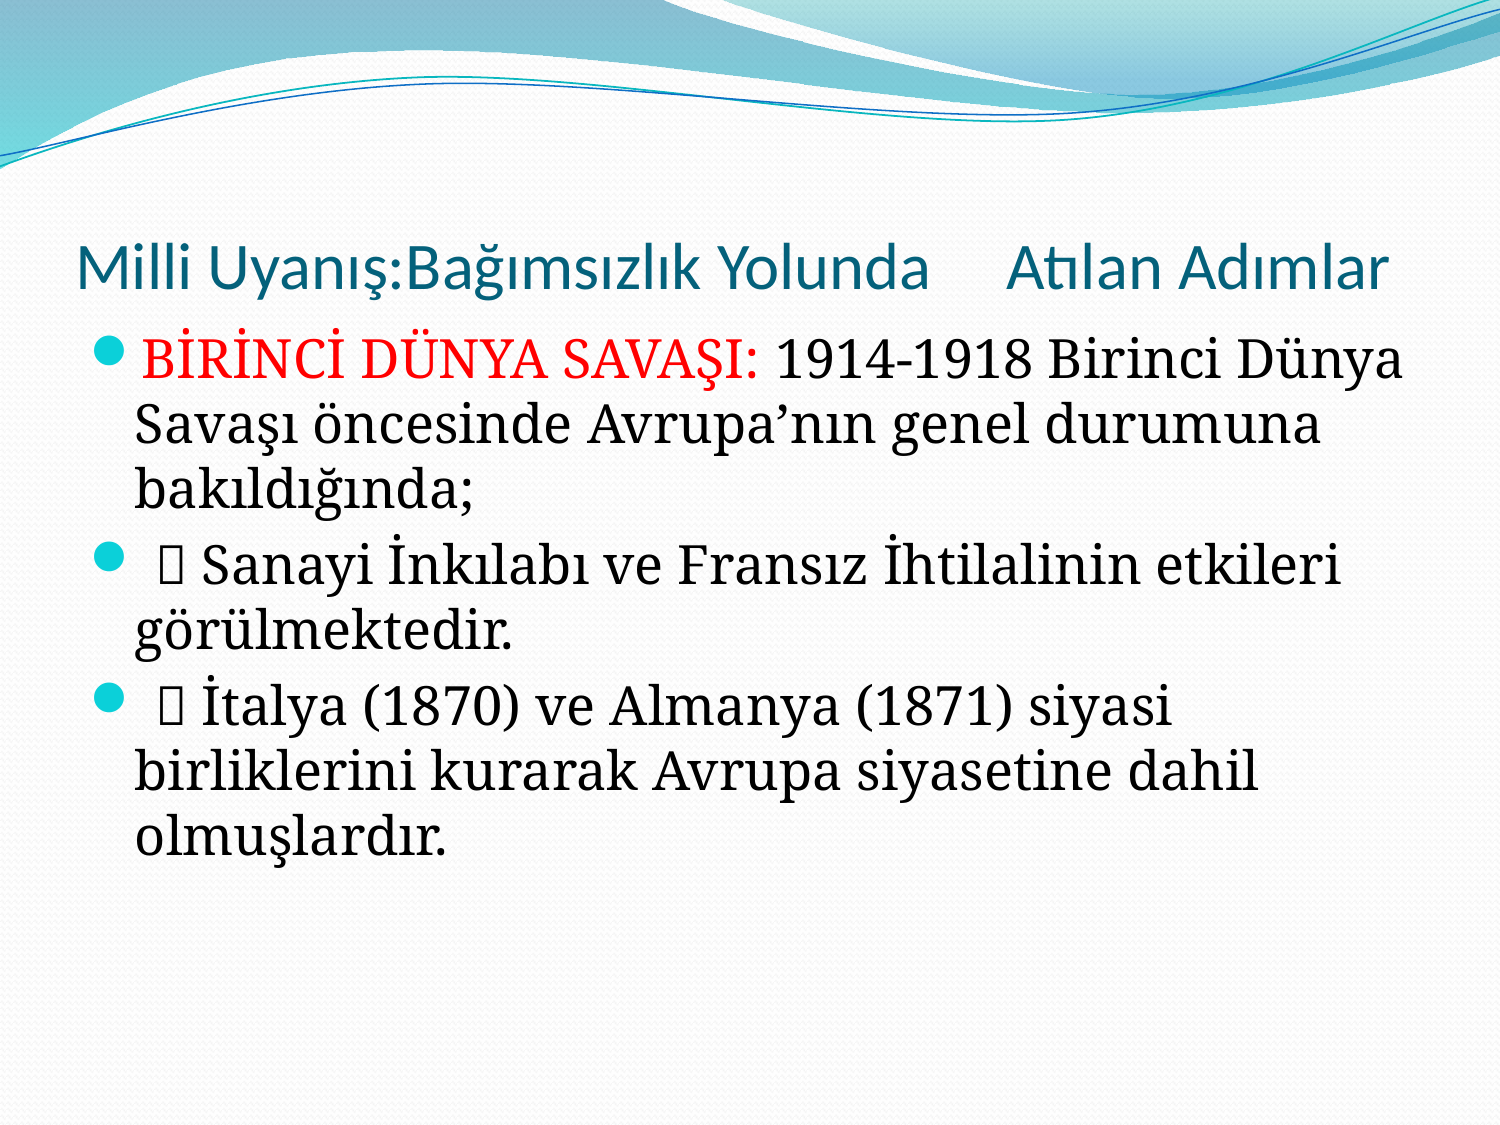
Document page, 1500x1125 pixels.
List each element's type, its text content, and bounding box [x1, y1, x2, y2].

list BİRİNCİ DÜNYA SAVAŞI: 1914-1918 Birinci Dünya Savaşı öncesinde Avrupa’nın genel durumuna bakıldığında;  Sanayi İnkılabı ve Fransız İhtilalinin etkileri görülmektedir.  İtalya (1870) ve Almanya (1871) siyasi birliklerini kurarak Avrupa siyasetine dahil olmuşlardır. [75, 317, 1425, 1038]
title Milli Uyanış:Bağımsızlık Yolunda Atılan Adımlar [75, 115, 1425, 303]
